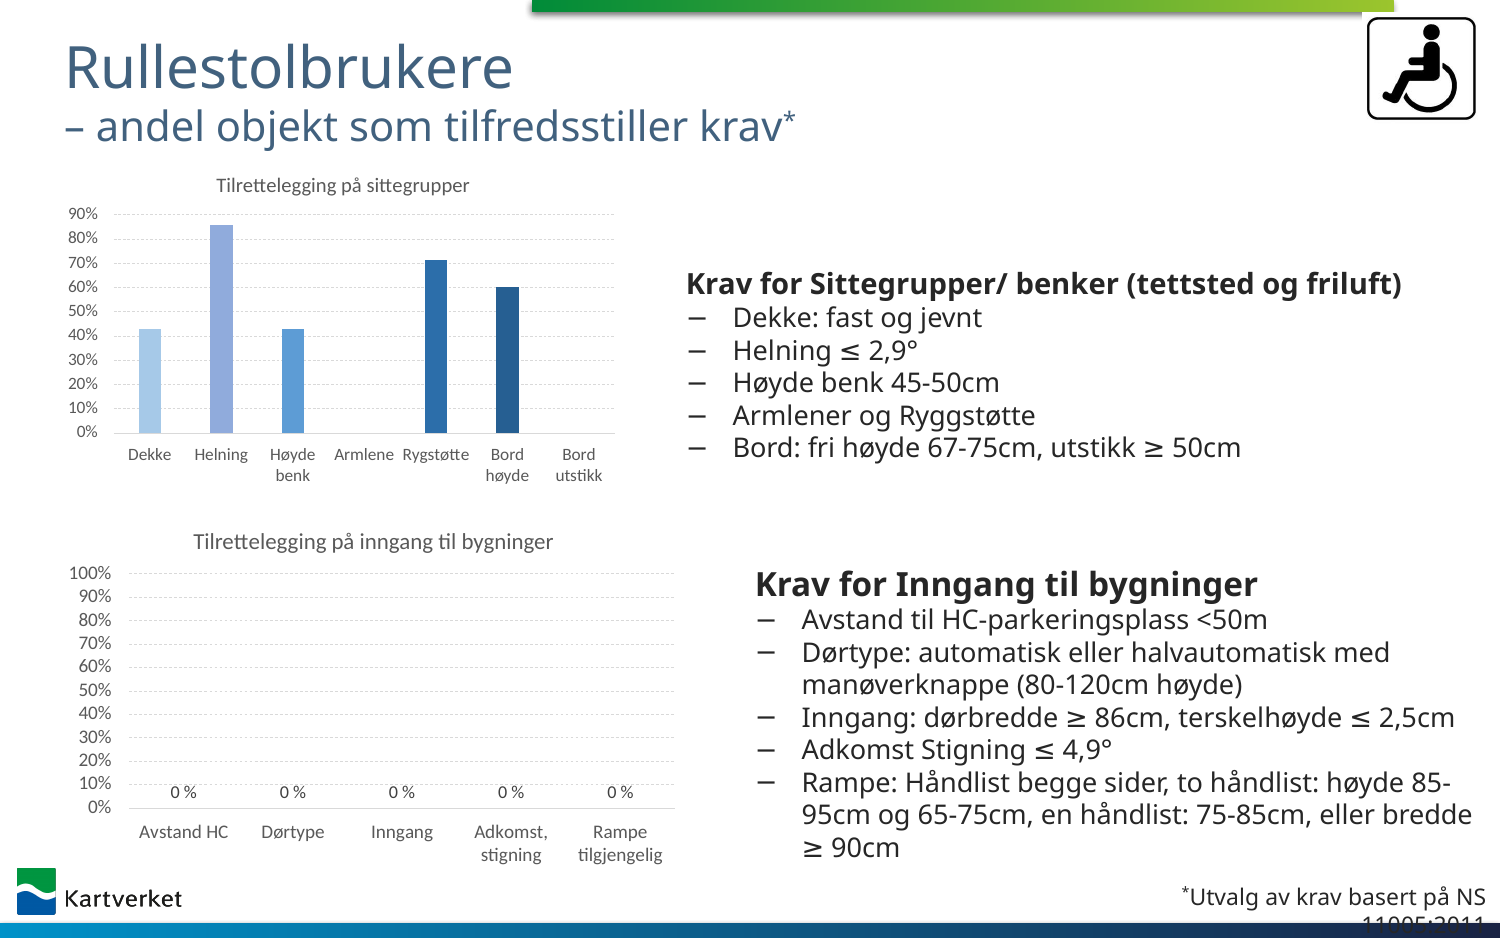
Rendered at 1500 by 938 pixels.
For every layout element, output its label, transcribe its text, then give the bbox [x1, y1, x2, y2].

text_box Krav for Sittegrupper/ benker (tettsted og friluft) Dekke: fast og jevnt Helning ≤ 2,9° Høyde benk 45-50cm Armlener og Ryggstøtte Bord: fri høyde 67-75cm, utstikk ≥ 50cm [670, 258, 1418, 471]
picture [62, 166, 625, 492]
text_box *Utvalg av krav basert på NS 11005:2011 [1068, 873, 1500, 938]
picture [1362, 12, 1481, 126]
picture [62, 520, 686, 874]
text_box Krav for Inngang til bygninger Avstand til HC-parkeringsplass <50m Dørtype: automatisk eller halvautomatisk med manøverknappe (80-120cm høyde) Inngang: dørbredde ≥ 86cm, terskelhøyde ≤ 2,5cm Adkomst Stigning ≤ 4,9° Rampe: Håndlist begge sider, to håndlist: høyde 85-95cm og 65-75cm, en håndlist: 75-85cm, eller bredde ≥ 90cm [740, 555, 1491, 870]
text_box Rullestolbrukere – andel objekt som tilfredsstiller krav* [49, 25, 1431, 158]
